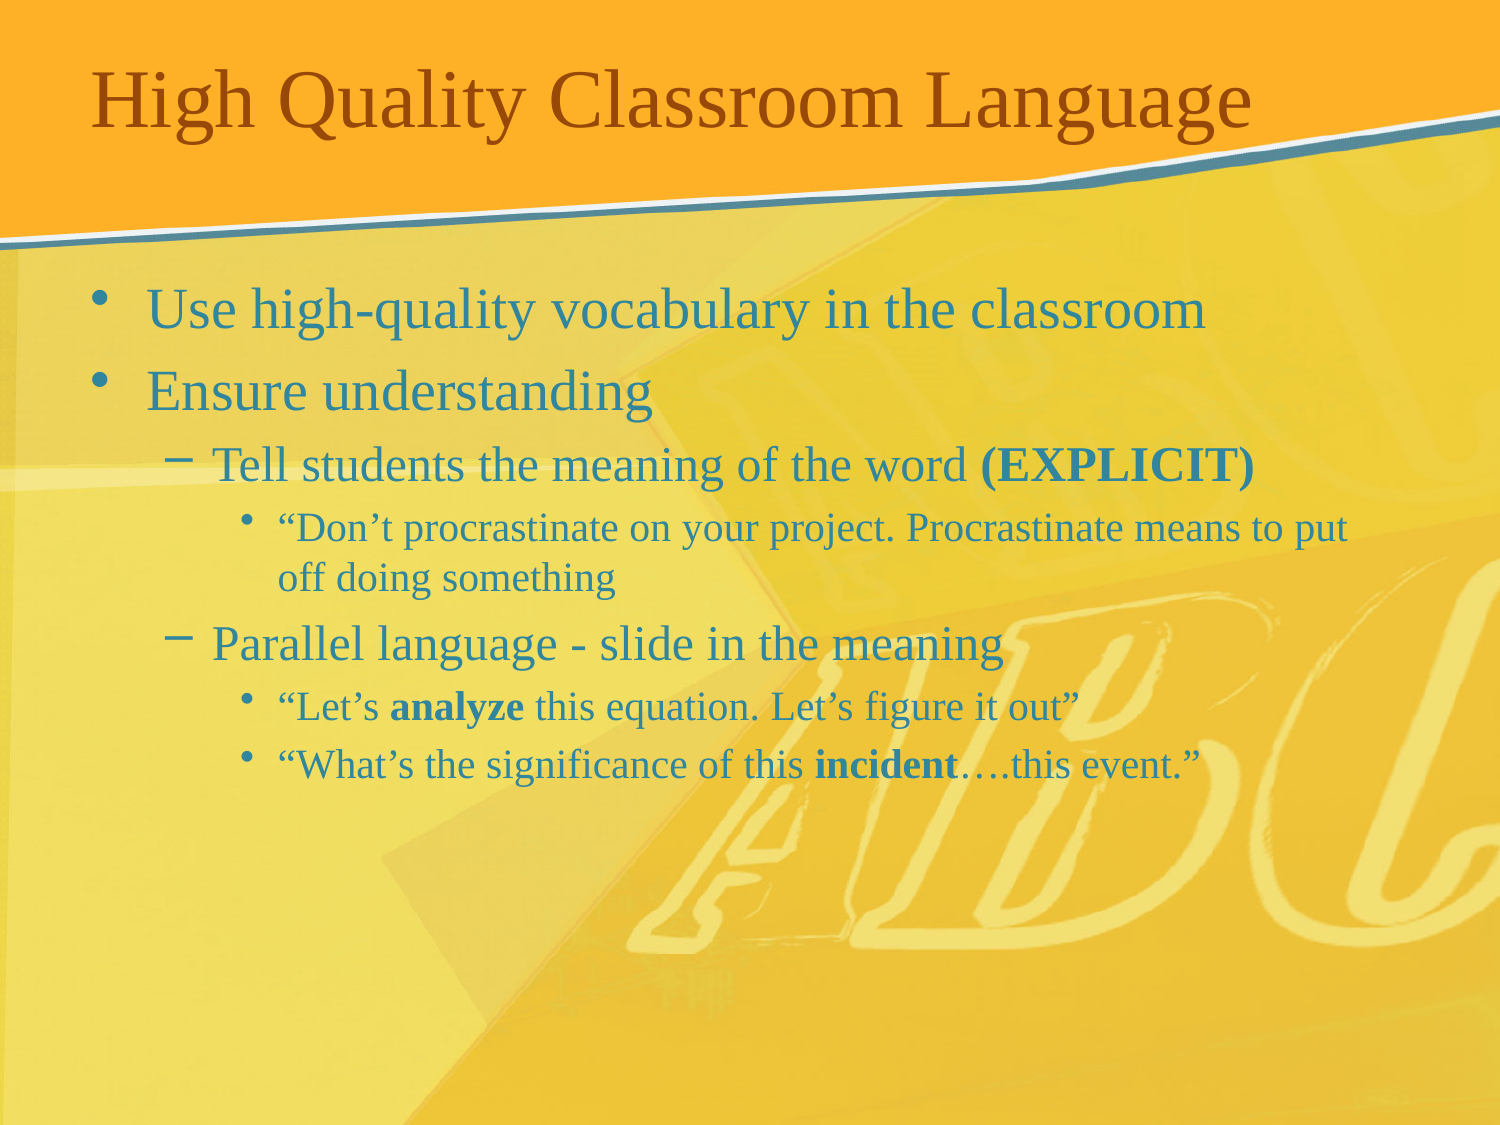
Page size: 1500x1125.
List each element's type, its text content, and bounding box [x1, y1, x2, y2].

picture [0, 0, 1500, 1125]
list Use high-quality vocabulary in the classroom Ensure understanding Tell students the meaning of the word (EXPLICIT) “Don’t procrastinate on your project. Procrastinate means to put off doing something Parallel language - slide in the meaning “Let’s analyze this equation. Let’s figure it out” “What’s the significance of this incident….this event.” [74, 262, 1426, 1006]
title High Quality Classroom Language [74, 0, 1426, 188]
